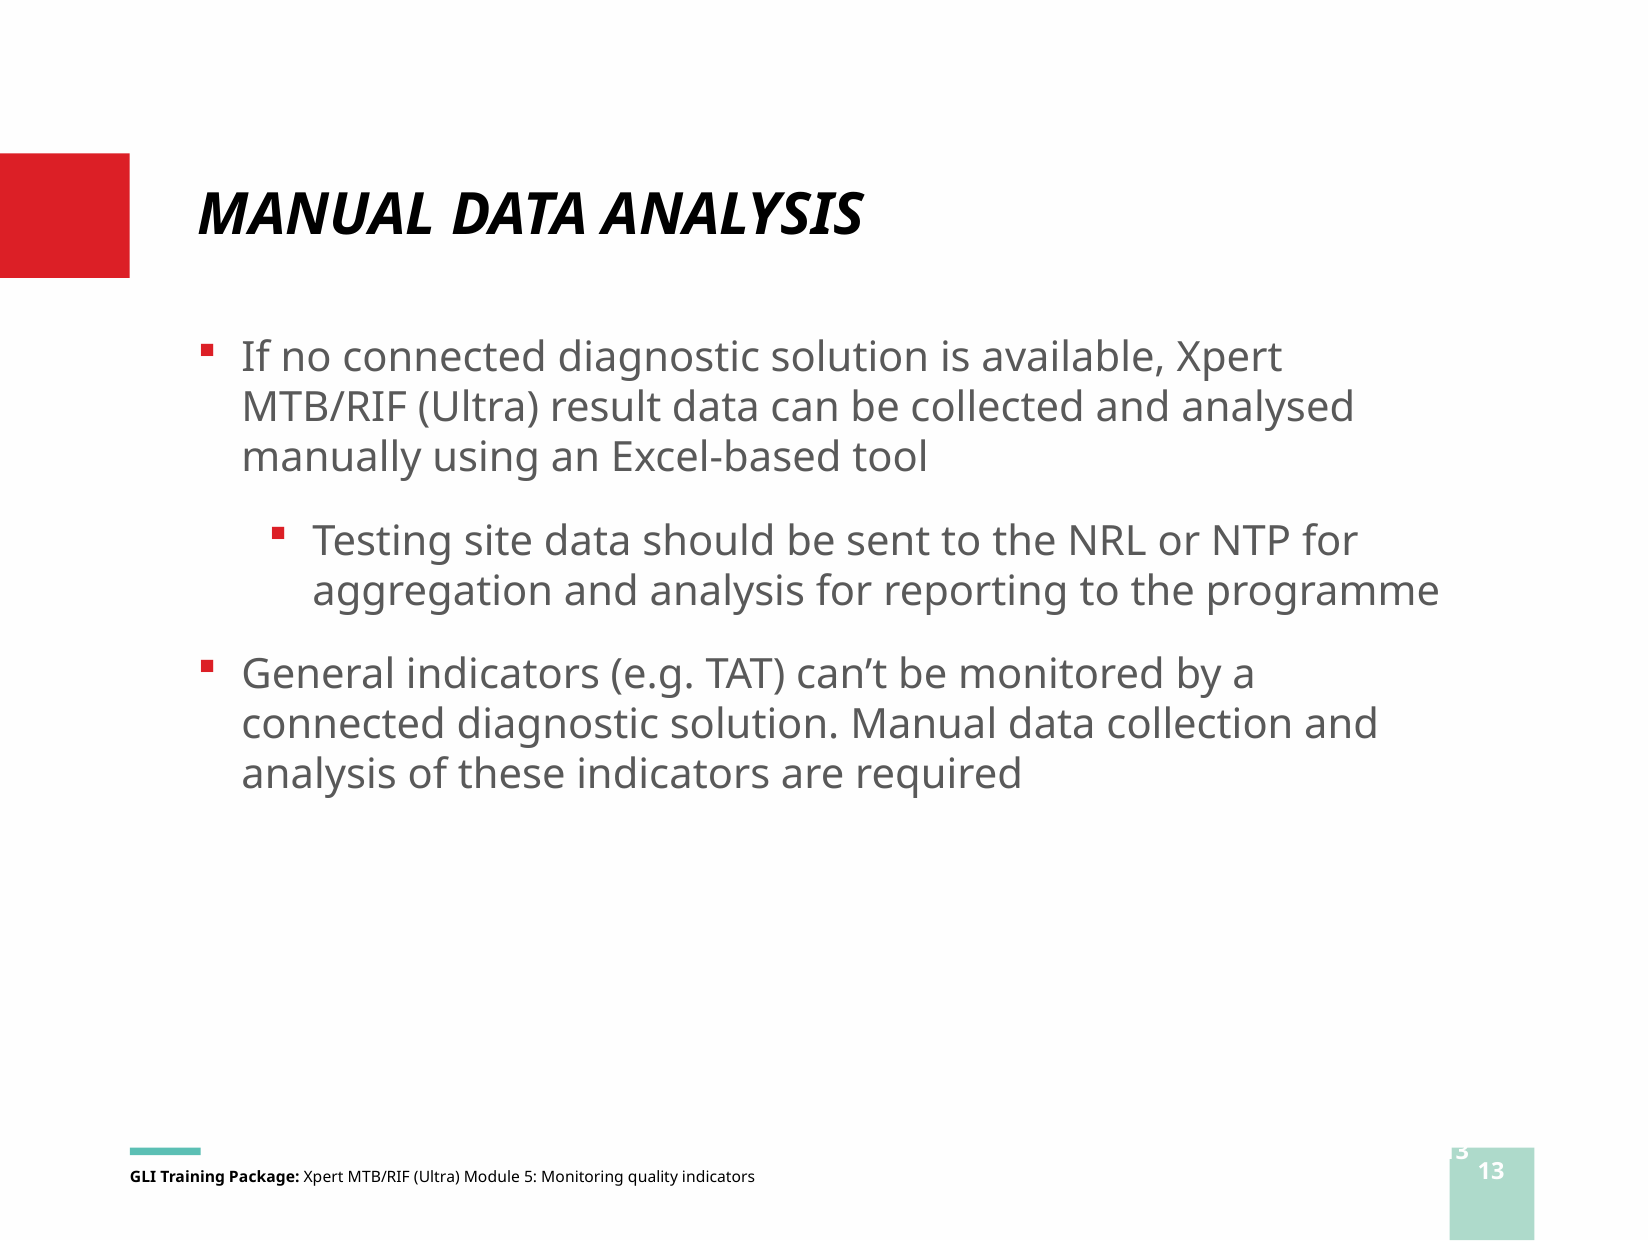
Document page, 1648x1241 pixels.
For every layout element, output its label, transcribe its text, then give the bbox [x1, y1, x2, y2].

title MANUAL DATA ANALYSIS [197, 153, 1450, 278]
list If no connected diagnostic solution is available, Xpert MTB/RIF (Ultra) result data can be collected and analysed manually using an Excel-based tool Testing site data should be sent to the NRL or NTP for aggregation and analysis for reporting to the programme General indicators (e.g. TAT) can’t be monitored by a connected diagnostic solution. Manual data collection and analysis of these indicators are required [197, 330, 1450, 1087]
slide_number 13 [1263, 1121, 1648, 1184]
